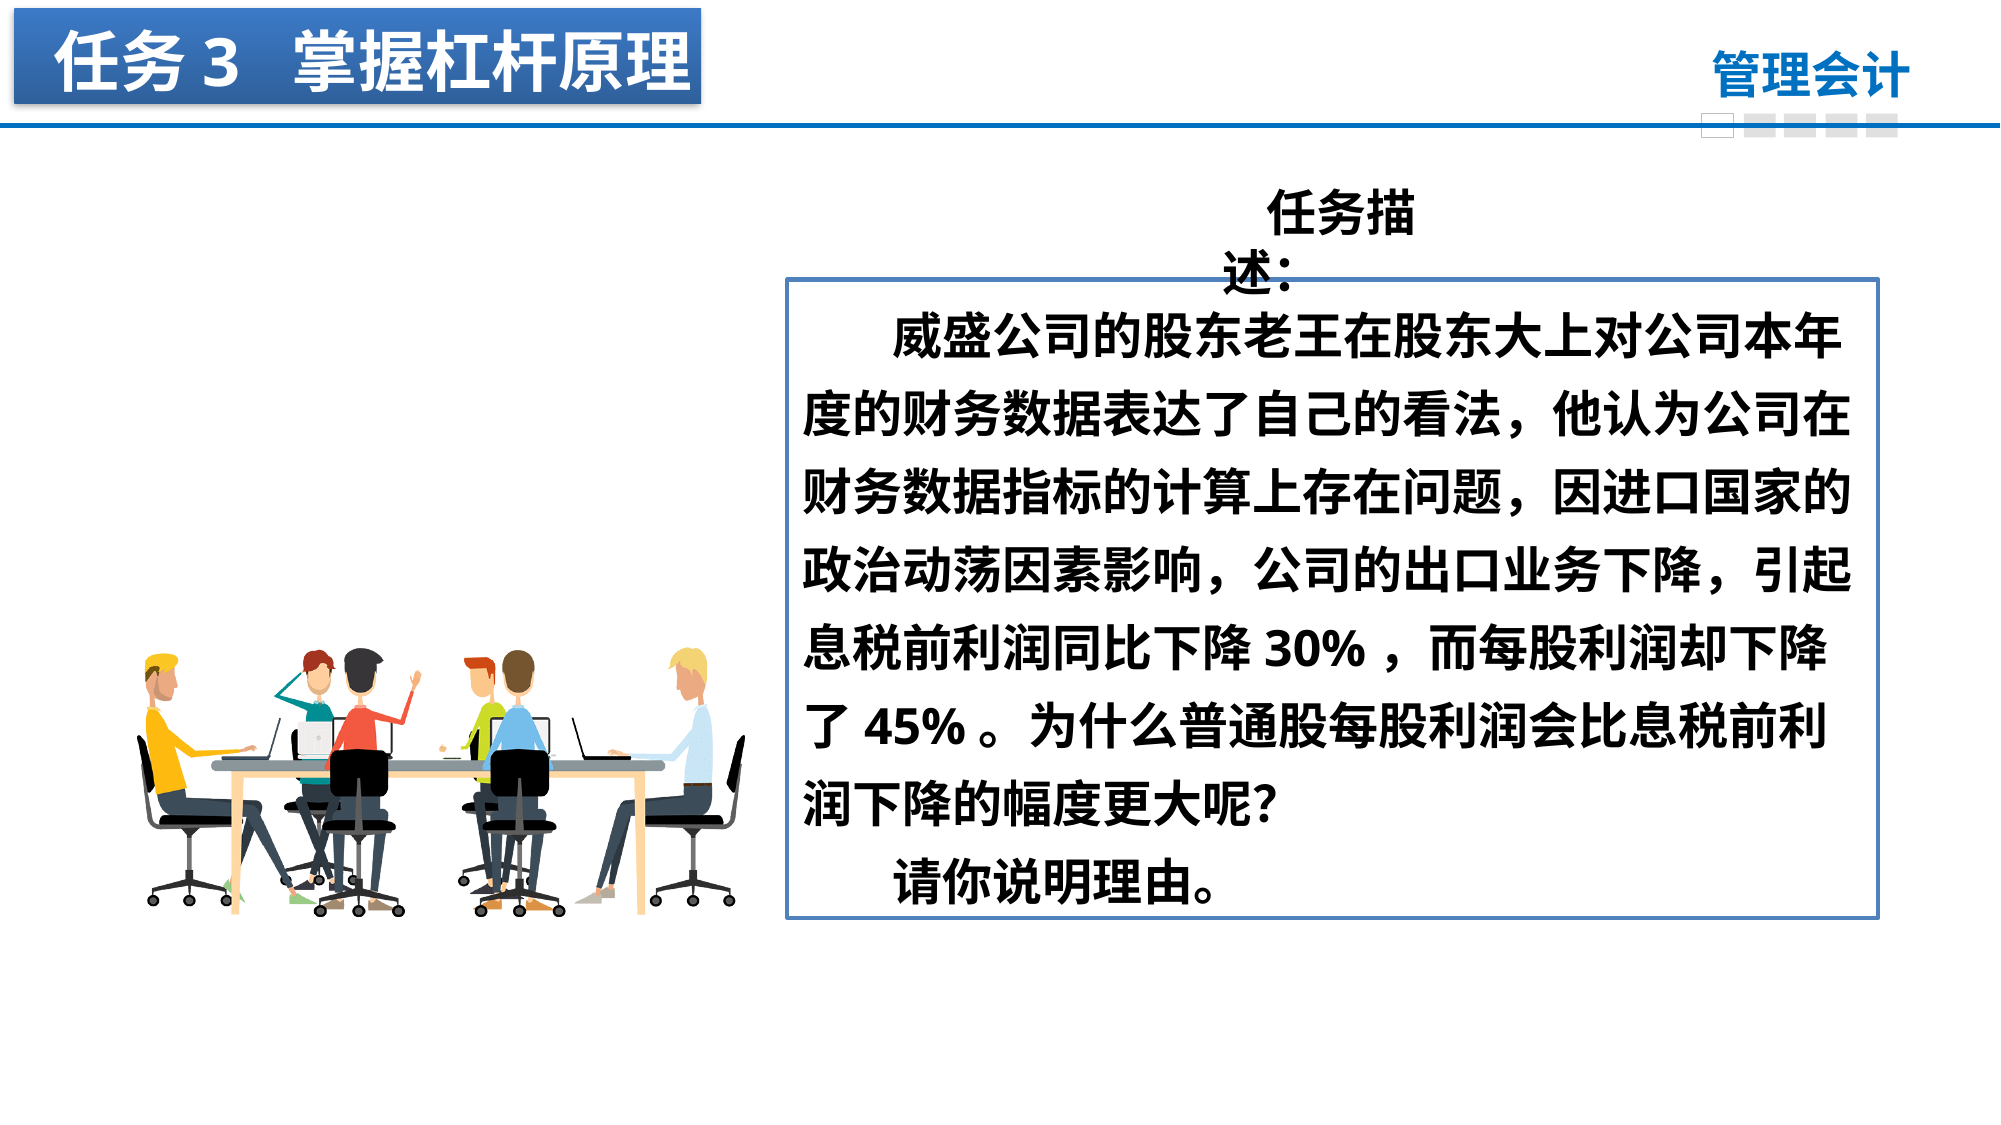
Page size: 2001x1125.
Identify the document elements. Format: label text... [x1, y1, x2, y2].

text_box 任务描述： [1222, 181, 1473, 242]
text_box 威盛公司的股东老王在股东大上对公司本年度的财务数据表达了自己的看法，他认为公司在财务数据指标的计算上存在问题，因进口国家的政治动荡因素影响，公司的出口业务下降，引起息税前利润同比下降30%，而每股利润却下降了45%。为什么普通股每股利润会比息税前利润下降的幅度更大呢？ 请你说明理由。 [785, 277, 1880, 920]
picture [137, 555, 746, 918]
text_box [14, 7, 717, 109]
